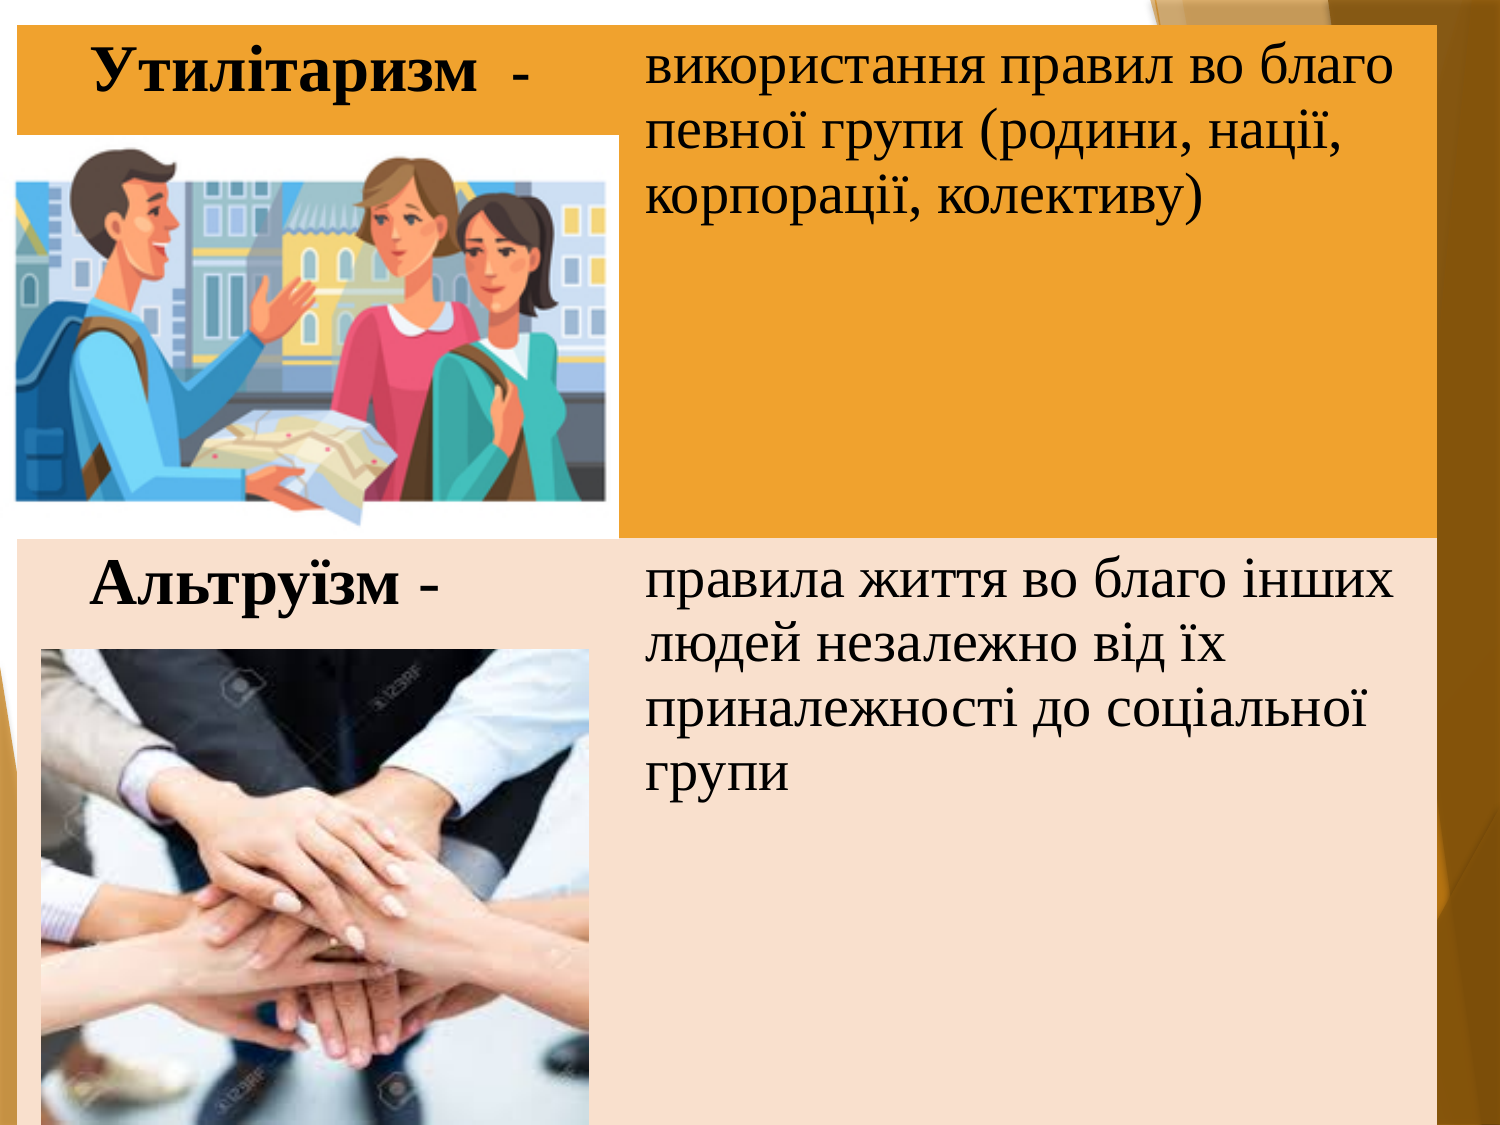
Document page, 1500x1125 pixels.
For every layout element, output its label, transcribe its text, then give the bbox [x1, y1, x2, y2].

table_header використання правил во благо певної групи (родини, нації, корпорації, колективу) [631, 25, 1437, 538]
table_header Утилітаризм - [17, 25, 631, 538]
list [0, 135, 620, 540]
picture [41, 648, 590, 1125]
table_cell Альтруїзм - [17, 538, 631, 1125]
table_cell правила життя во благо інших людей незалежно від їх приналежності до соціальної групи [631, 538, 1437, 1125]
